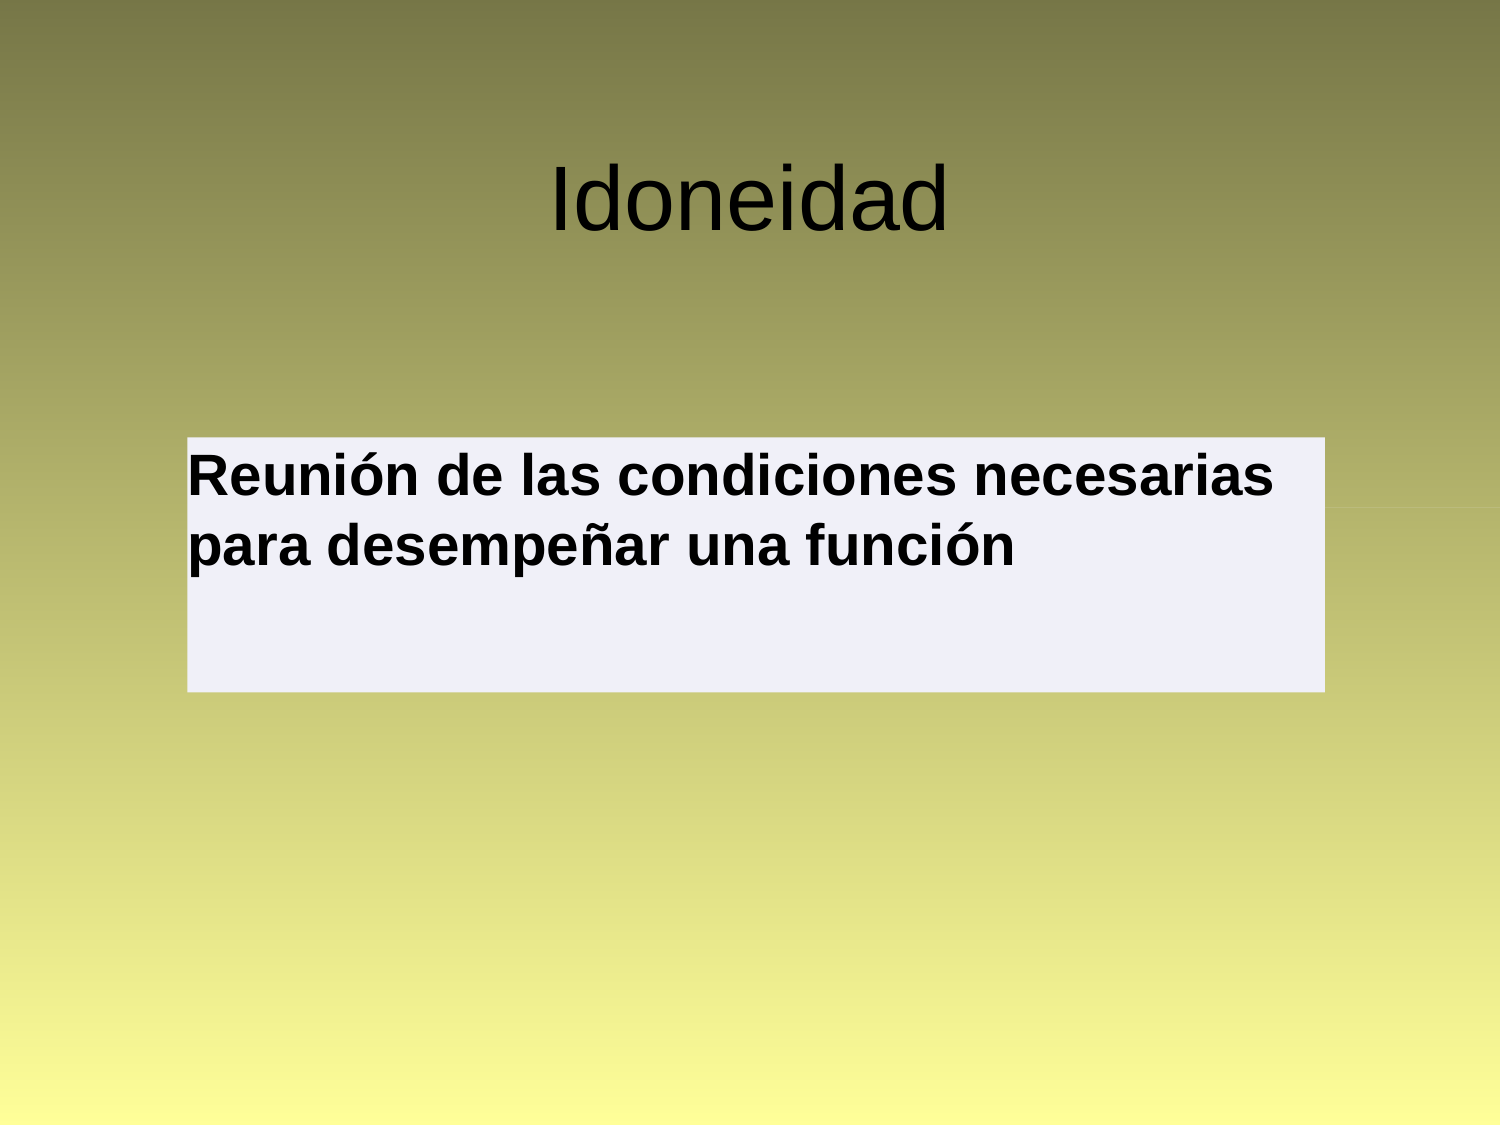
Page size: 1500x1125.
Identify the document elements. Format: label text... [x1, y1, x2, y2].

title Idoneidad [112, 99, 1388, 288]
text_box Reunión de las condiciones necesarias para desempeñar una función [187, 437, 1325, 693]
